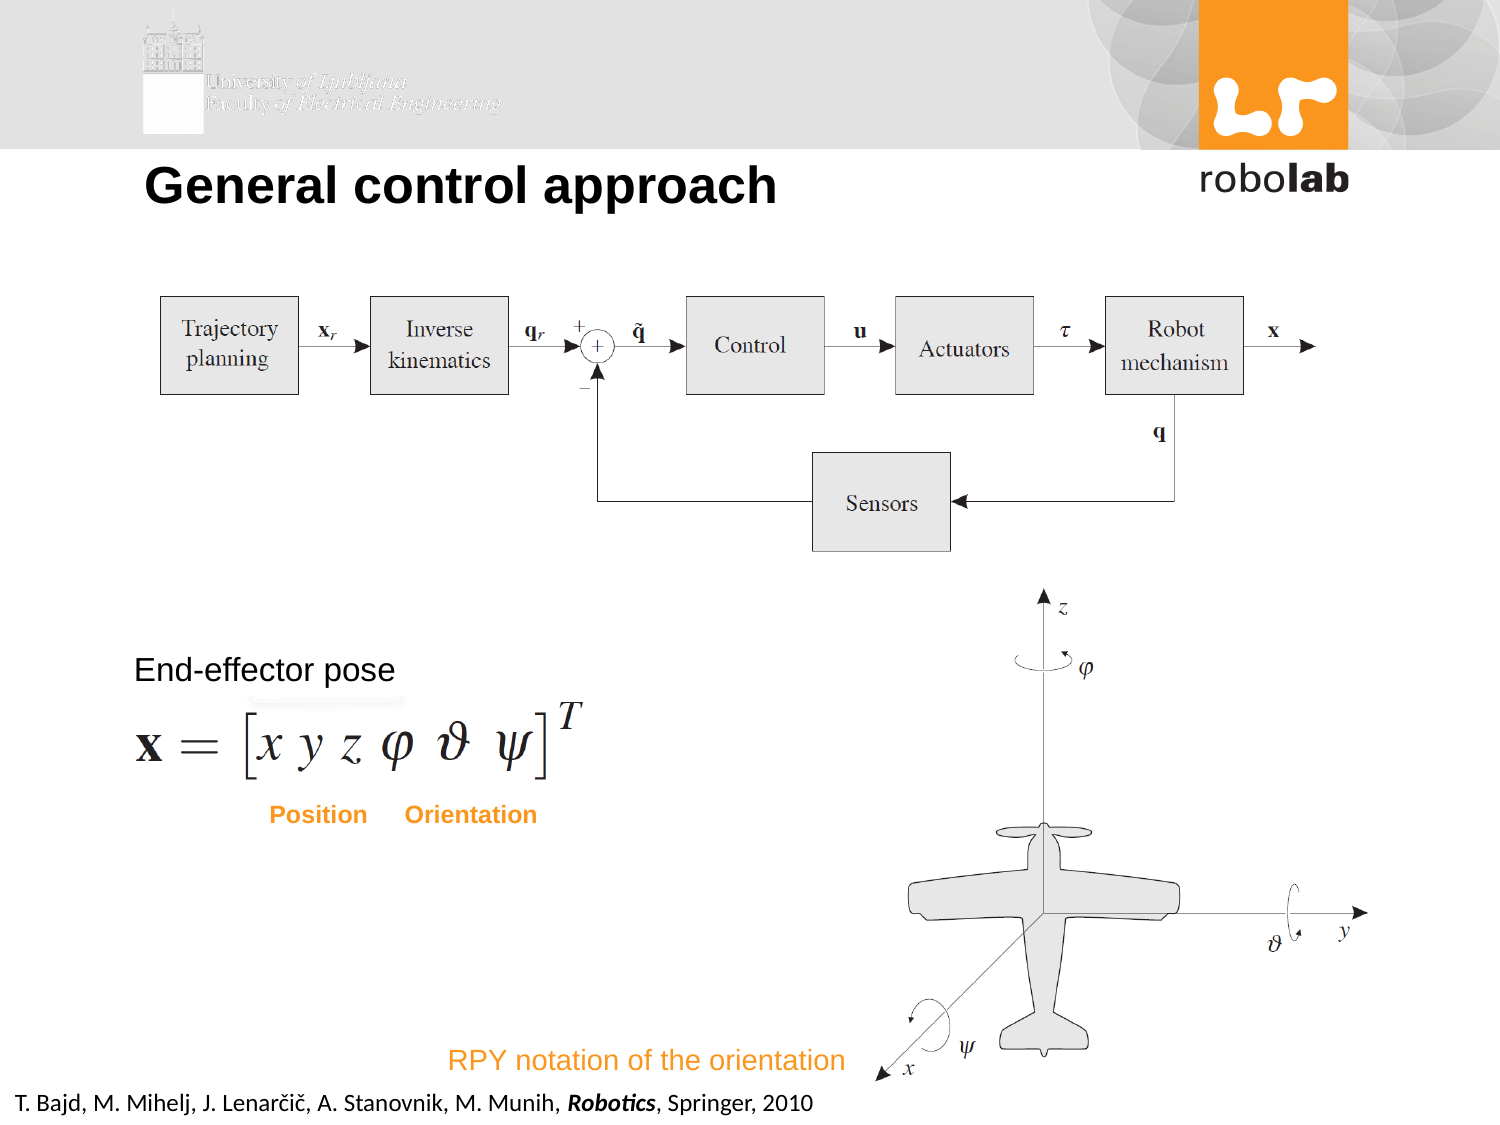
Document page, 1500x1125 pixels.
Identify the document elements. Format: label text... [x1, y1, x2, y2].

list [147, 278, 1329, 562]
title General control approach [129, 94, 1311, 272]
picture [998, 0, 1500, 196]
text_box RPY notation of the orientation [432, 1034, 850, 1084]
picture [143, 10, 501, 94]
picture [856, 578, 1389, 1094]
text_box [117, 640, 587, 837]
